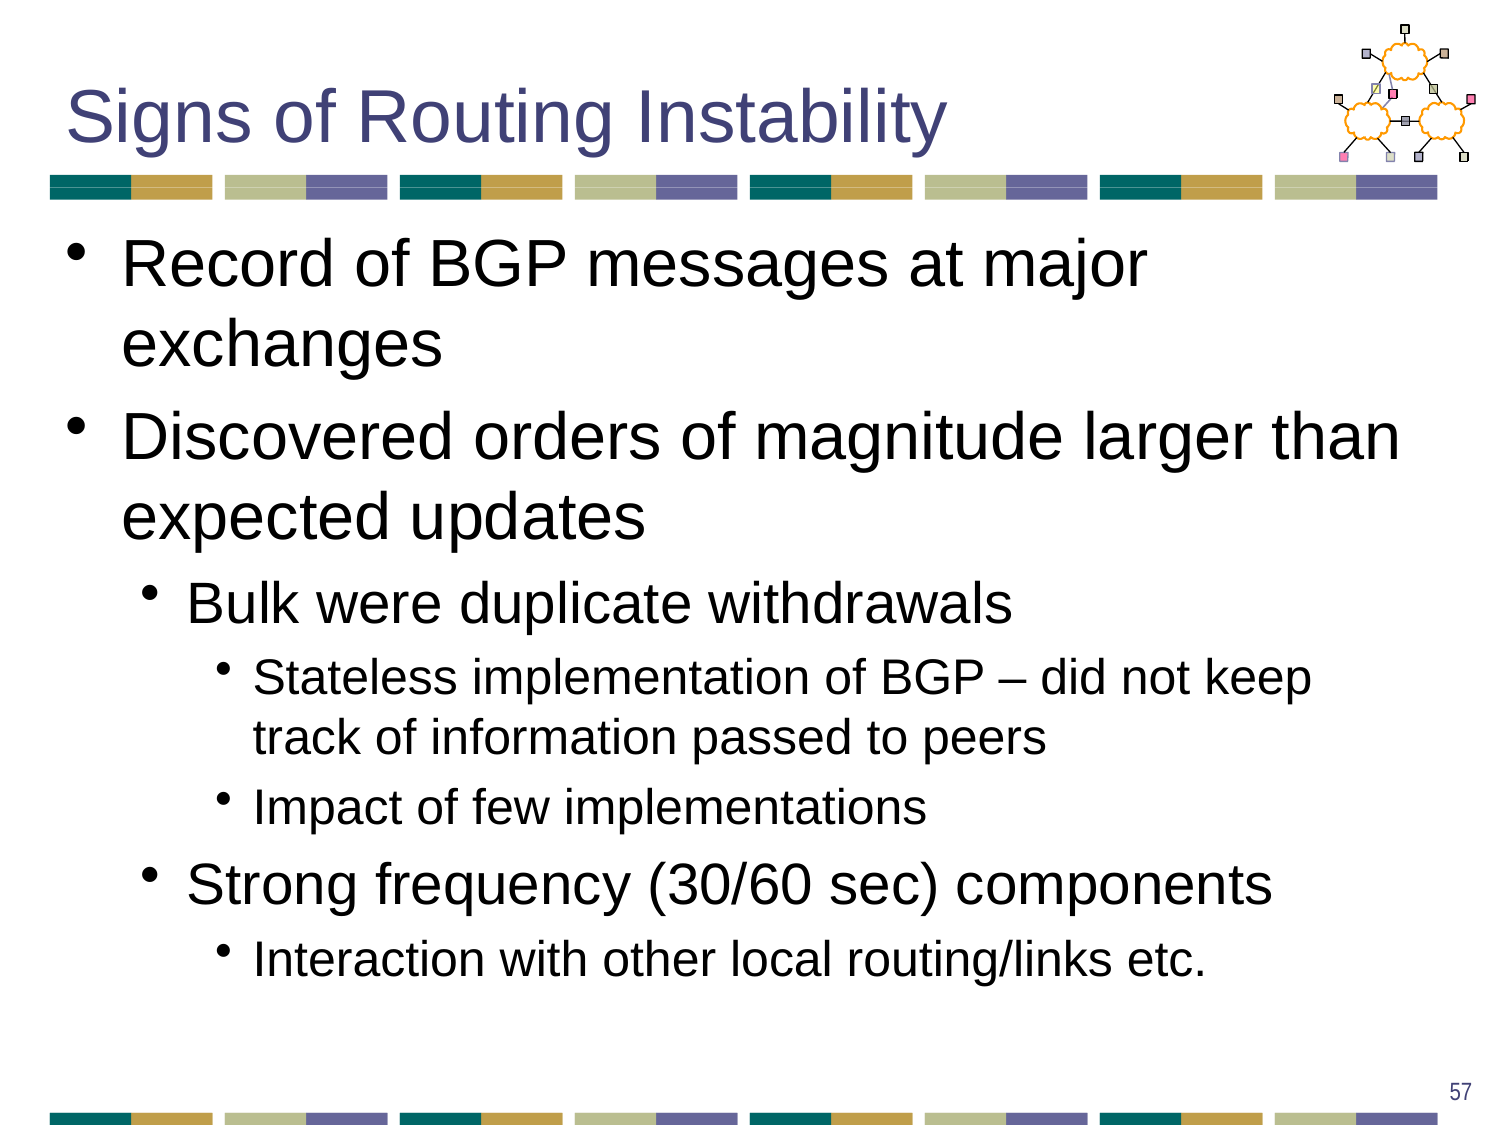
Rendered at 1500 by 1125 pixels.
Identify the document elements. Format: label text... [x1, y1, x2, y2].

list Record of BGP messages at major exchanges Discovered orders of magnitude larger than expected updates Bulk were duplicate withdrawals Stateless implementation of BGP – did not keep track of information passed to peers Impact of few implementations Strong frequency (30/60 sec) components Interaction with other local routing/links etc. [49, 212, 1438, 1001]
slide_number 57 [1174, 1037, 1488, 1113]
title Signs of Routing Instability [49, 62, 1388, 163]
